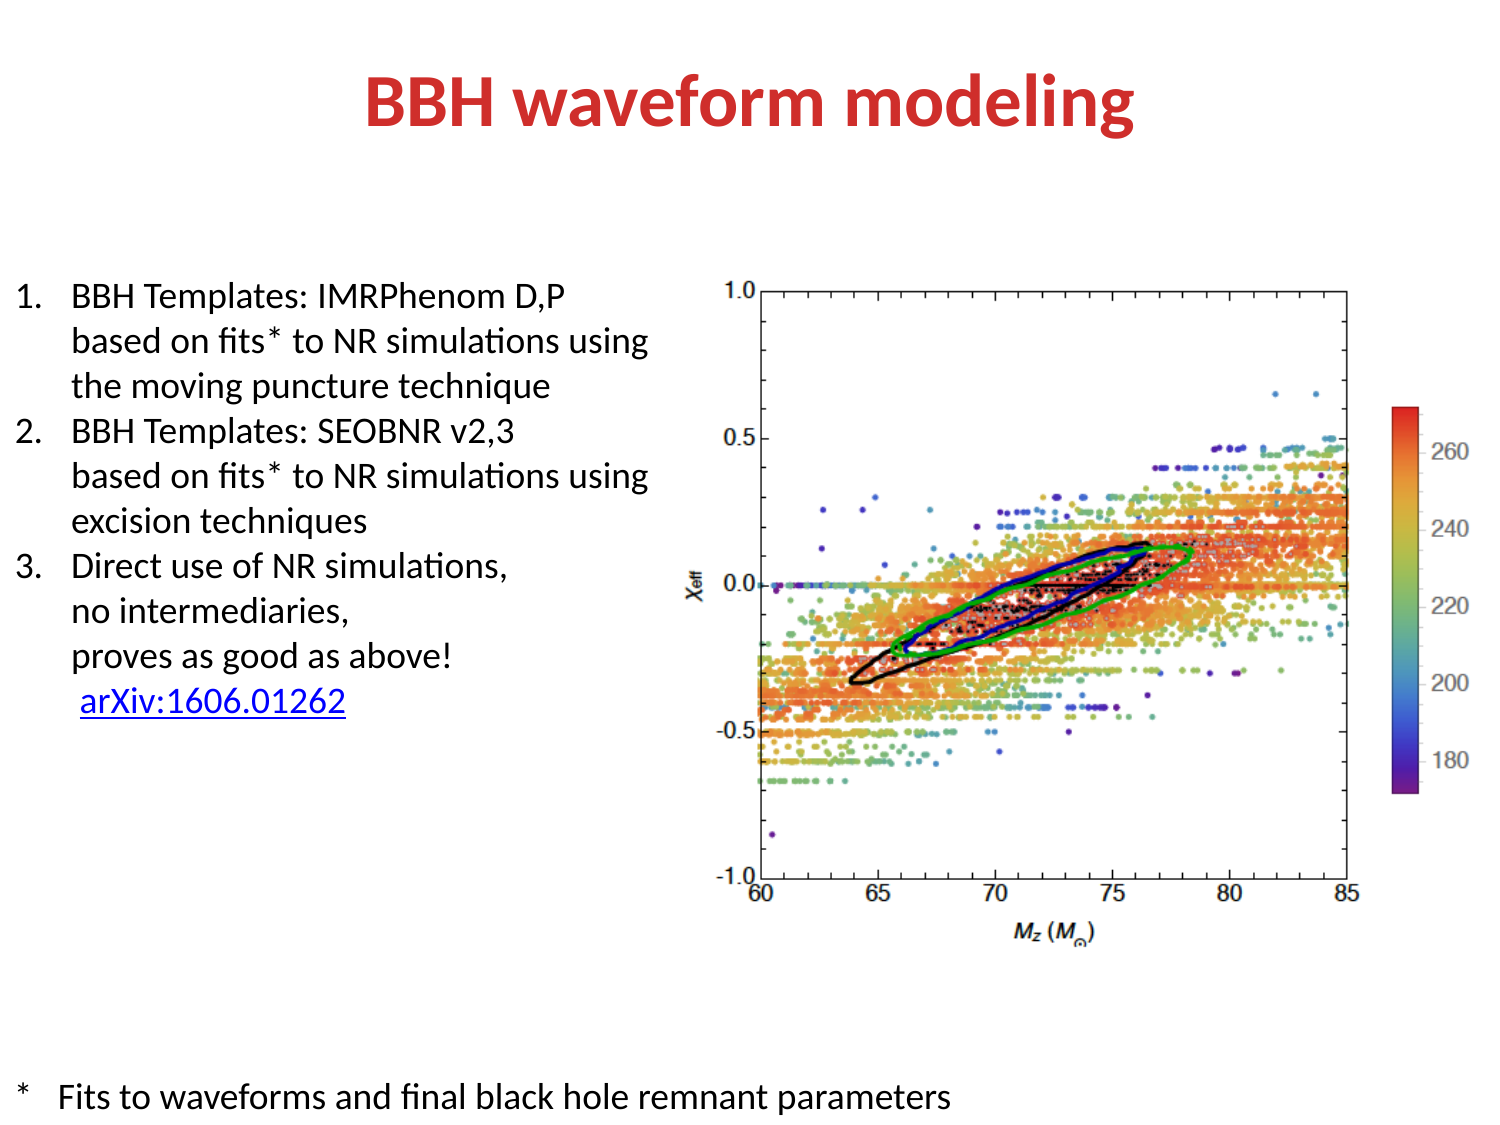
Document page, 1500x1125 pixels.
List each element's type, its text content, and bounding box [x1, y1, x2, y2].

text_box BBH Templates: IMRPhenom D,P based on fits* to NR simulations using the moving puncture technique BBH Templates: SEOBNR v2,3 based on fits* to NR simulations using excision techniques Direct use of NR simulations, no intermediaries, proves as good as above! arXiv:1606.01262 [0, 264, 670, 729]
title BBH waveform modeling [75, 2, 1425, 190]
text_box * Fits to waveforms and final black hole remnant parameters [0, 1064, 976, 1125]
picture [672, 263, 1482, 970]
